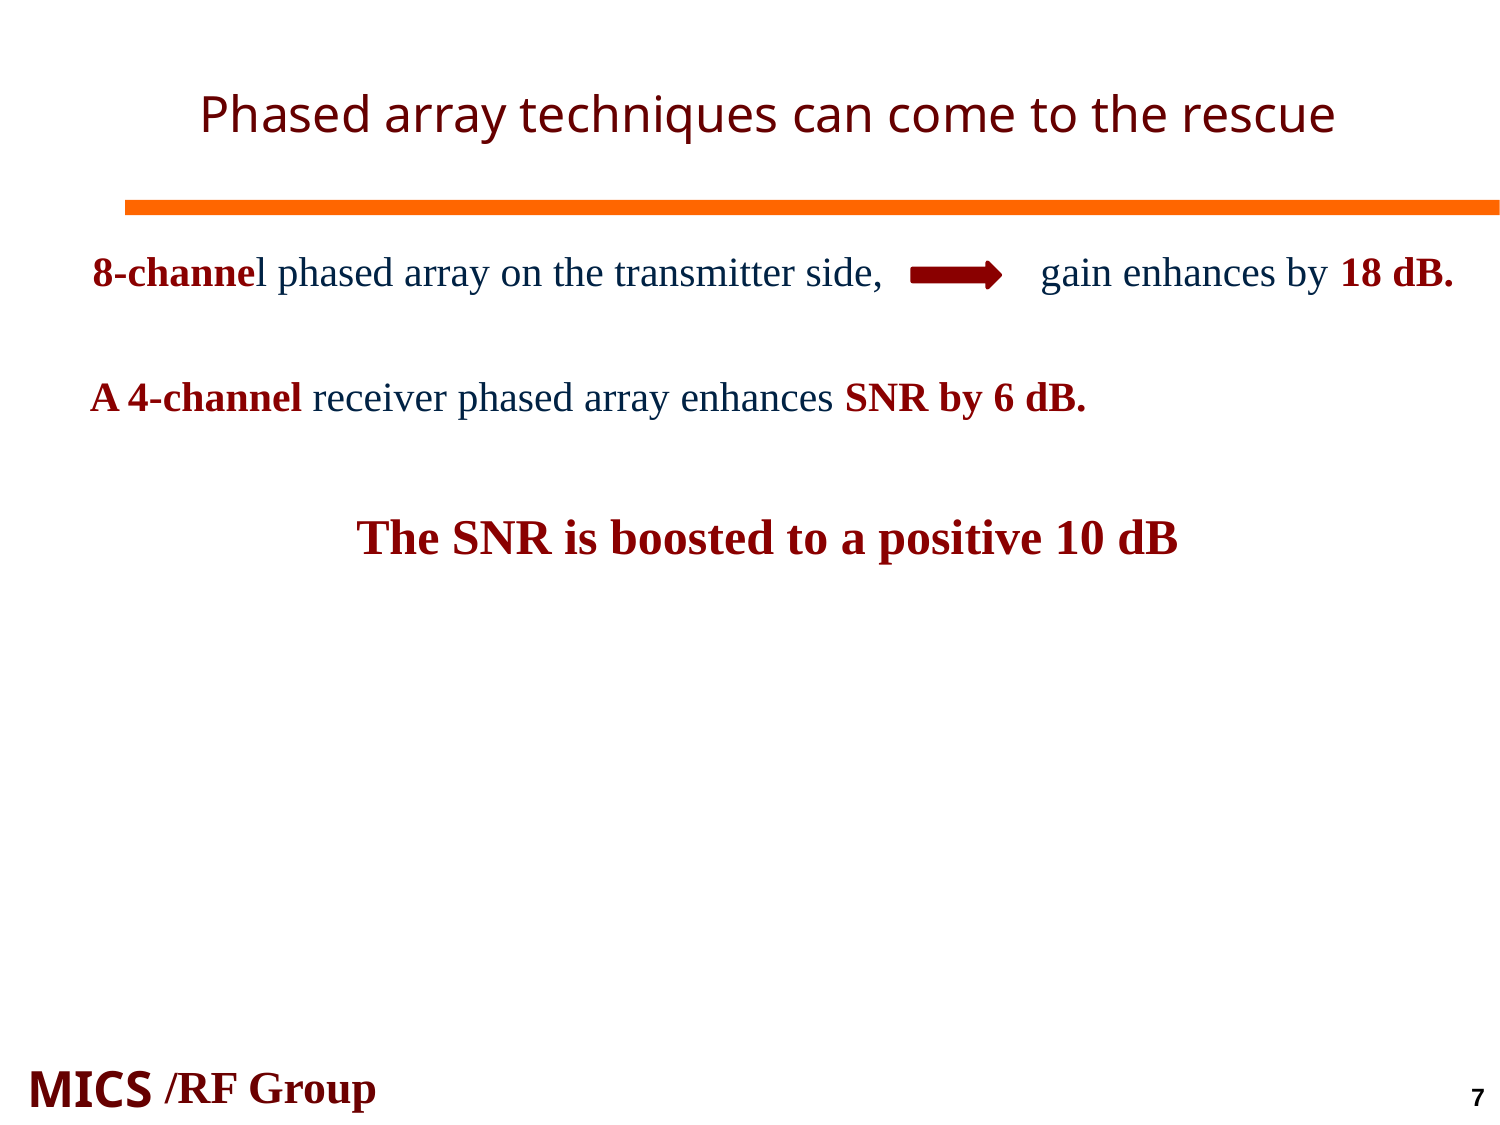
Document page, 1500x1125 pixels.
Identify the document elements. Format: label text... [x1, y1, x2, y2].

slide_number 7 [1425, 1067, 1500, 1125]
text_box Phased array techniques can come to the rescue [184, 74, 1353, 150]
text_box The SNR is boosted to a positive 10 dB [328, 496, 1194, 572]
text_box /RF Group [149, 1050, 438, 1120]
text_box A 4-channel receiver phased array enhances SNR by 6 dB. [75, 362, 1300, 428]
text_box [912, 262, 1000, 288]
text_box 8-channel phased array on the transmitter side, gain enhances by 18 dB. [78, 237, 1488, 303]
